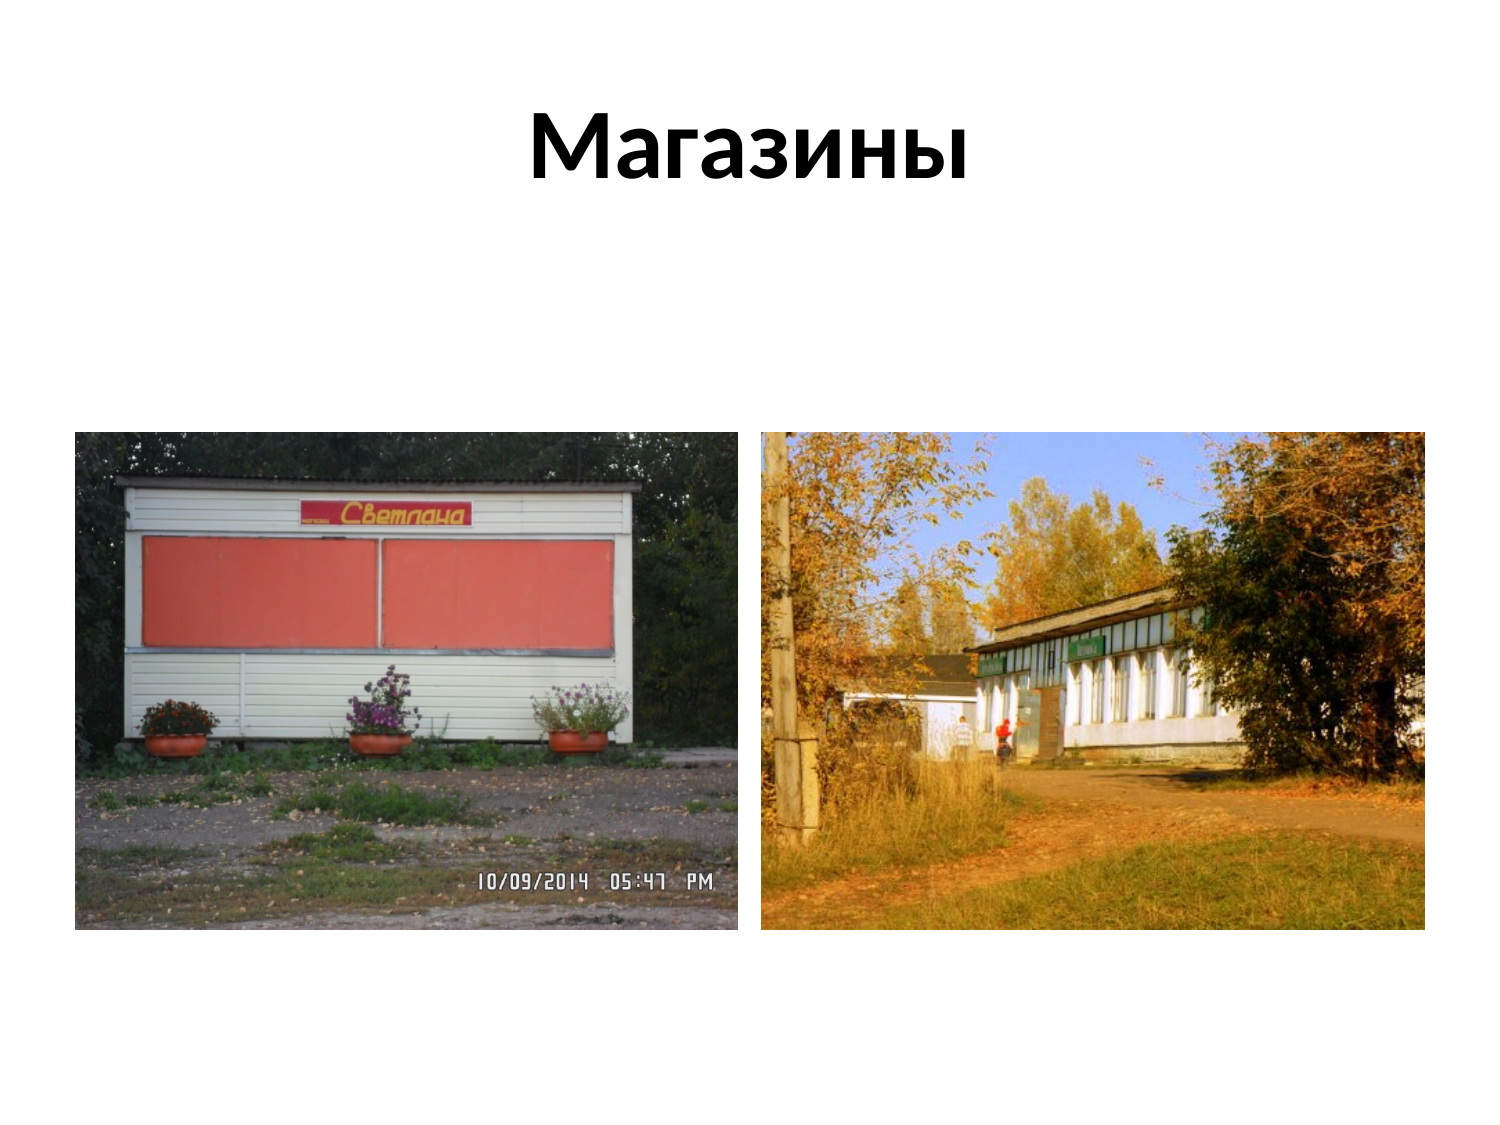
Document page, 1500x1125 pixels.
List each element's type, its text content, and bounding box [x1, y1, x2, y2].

title Магазины [75, 45, 1425, 233]
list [761, 431, 1426, 930]
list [74, 432, 738, 930]
